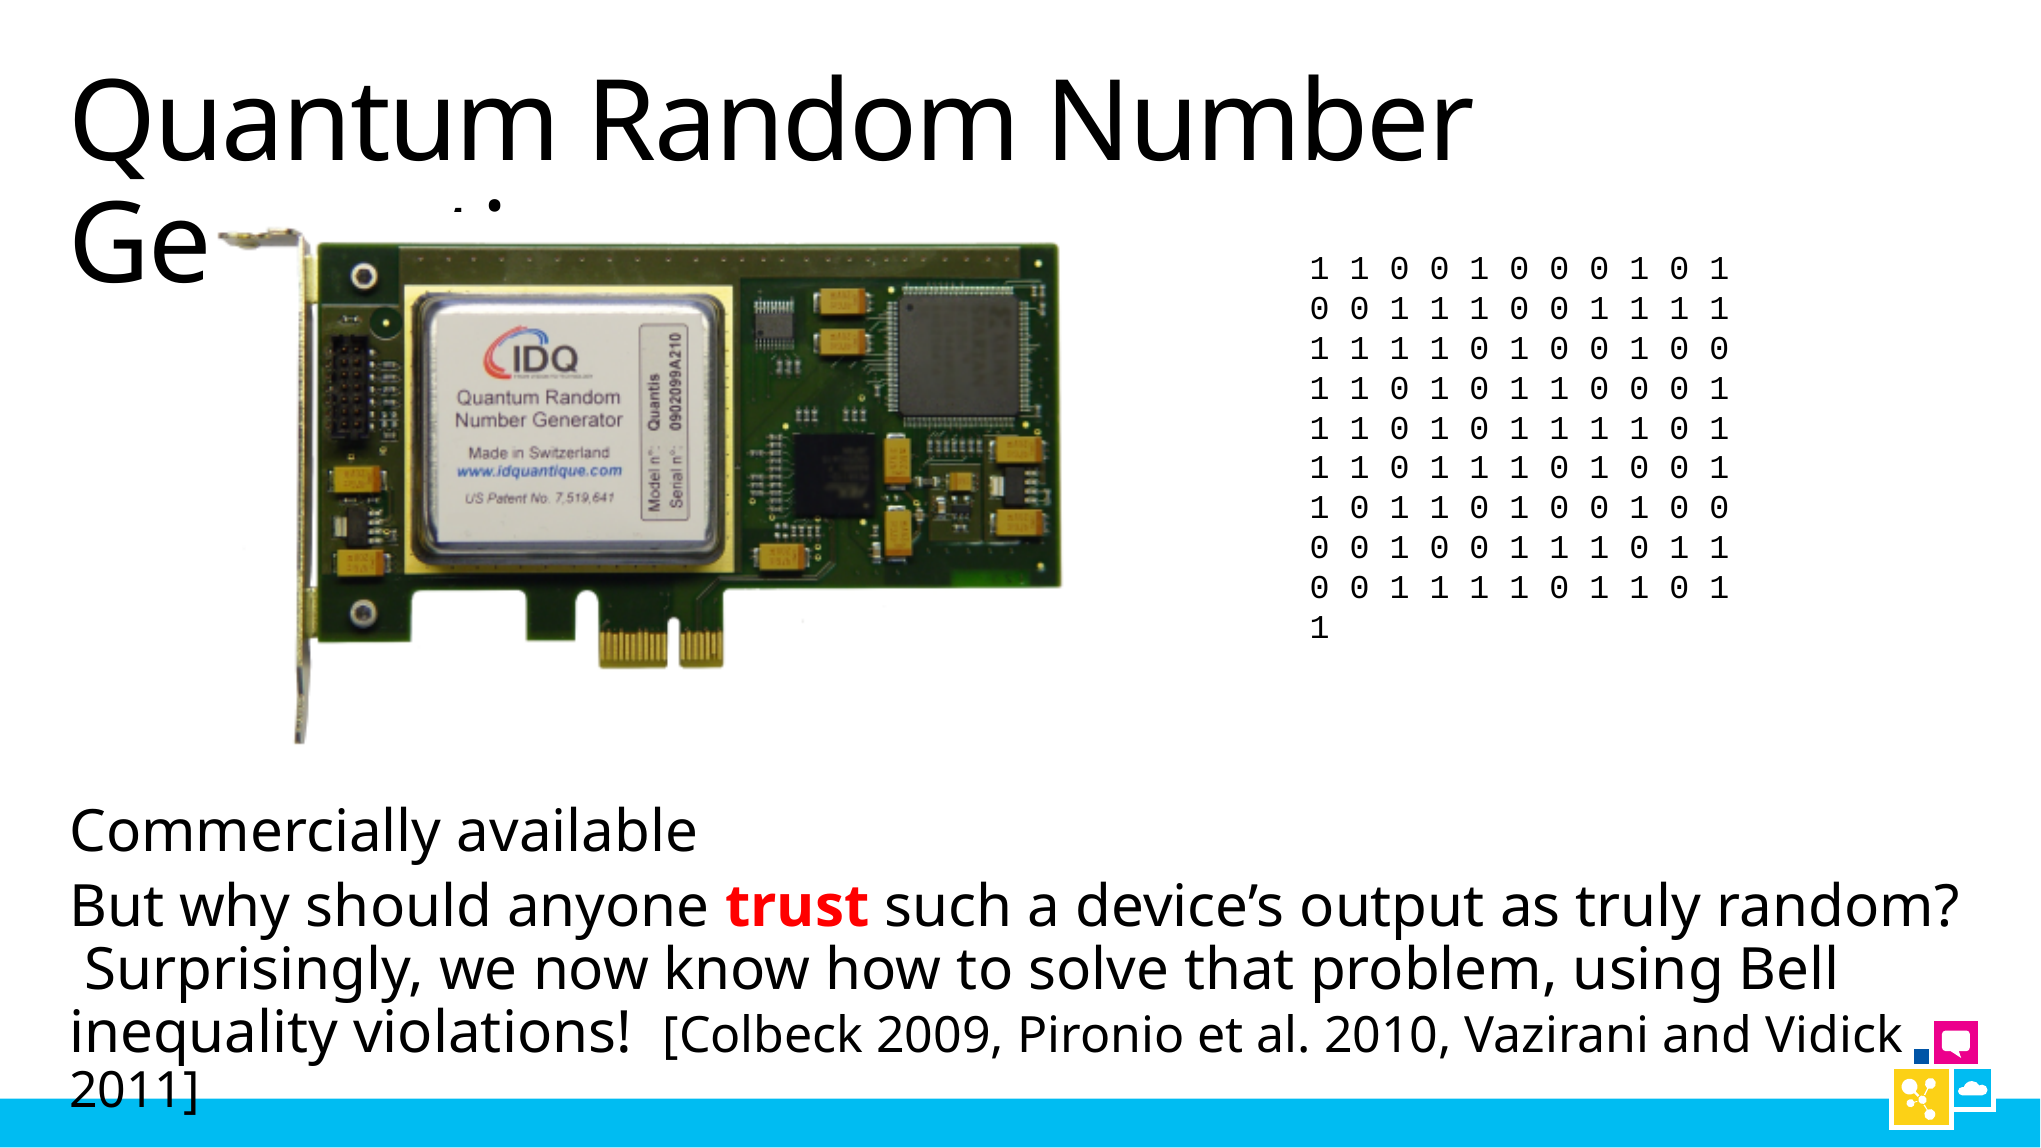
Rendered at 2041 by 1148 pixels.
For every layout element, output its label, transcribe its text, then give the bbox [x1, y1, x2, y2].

title Quantum Random Number Generation [45, 48, 1996, 200]
list Commercially available But why should anyone trust such a device’s output as truly random? Surprisingly, we now know how to solve that problem, using Bell inequality violations! [Colbeck 2009, Pironio et al. 2010, Vazirani and Vidick 2011] [45, 786, 1996, 1086]
picture [73, 1102, 94, 1106]
picture [104, 1102, 114, 1106]
picture [207, 212, 1075, 752]
text_box 1 1 0 0 1 0 0 0 1 0 1 0 0 1 1 1 0 0 1 1 1 1 1 1 1 1 0 1 0 0 1 0 0 1 1 0 1 0 1 1 0 0 0 1 1 1 0 1 0 1 1 1 1 0 1 1 1 0 1 1 1 0 1 0 0 1 1 0 1 1 0 1 0 0 1 0 0 0 0 1 0 0 1 1 1 0 1 1 0 0 1 1 1 1 0 1 1 0 1 1 [1257, 238, 1745, 653]
picture [186, 1098, 194, 1114]
